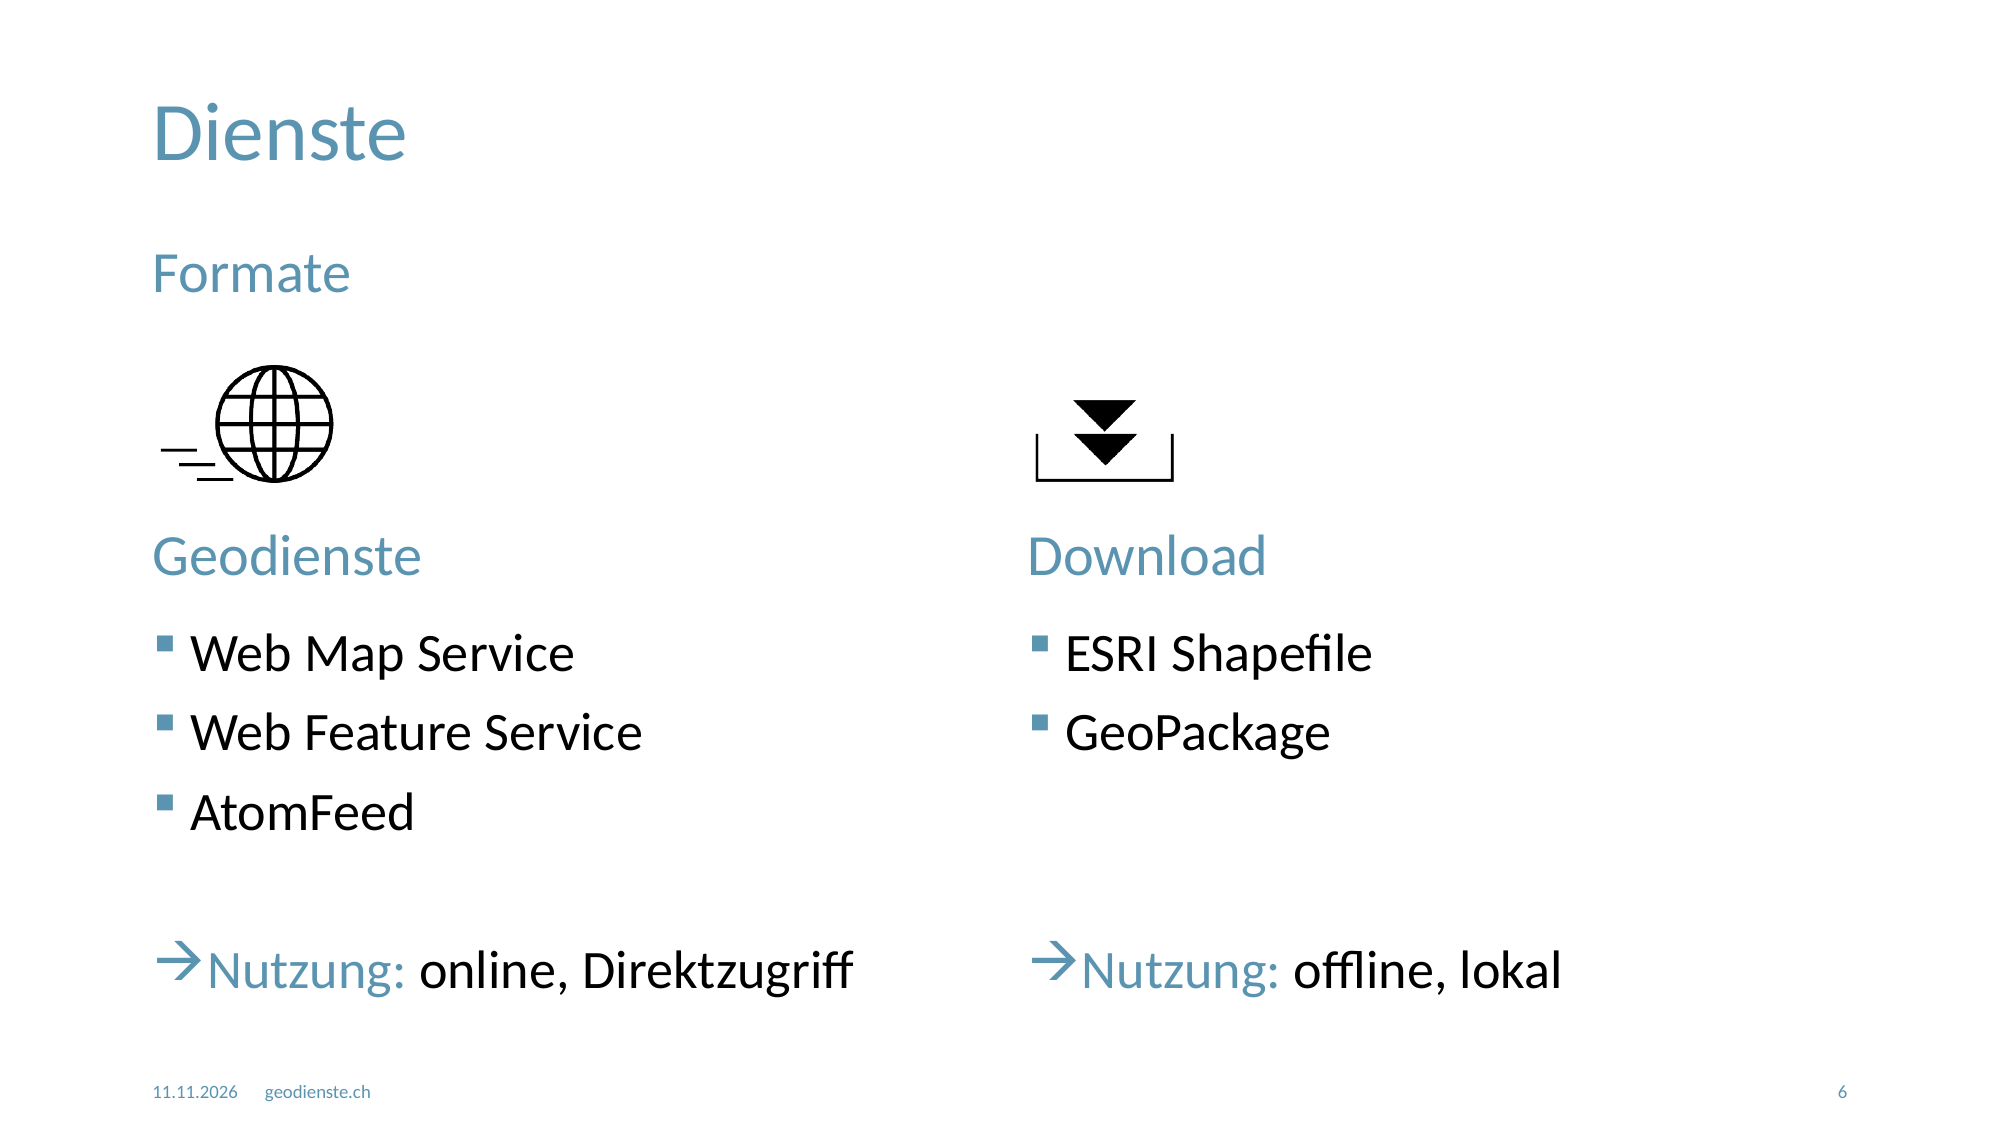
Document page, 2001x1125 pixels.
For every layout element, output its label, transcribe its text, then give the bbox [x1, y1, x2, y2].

picture [974, 334, 1235, 531]
text_box Formate [137, 235, 984, 313]
footer geodienste.ch [249, 1061, 588, 1122]
list Geodienste [137, 518, 984, 596]
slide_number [137, 1061, 249, 1122]
list Download [1012, 518, 1863, 596]
title Dienste [137, 81, 1863, 208]
list ESRI Shapefile GeoPackage Nutzung: offline, lokal [1012, 617, 1863, 1125]
list Web Map Service Web Feature Service AtomFeed Nutzung: online, Direktzugriff [137, 617, 984, 1125]
picture [139, 311, 400, 508]
slide_number 6 [1412, 1061, 1863, 1122]
